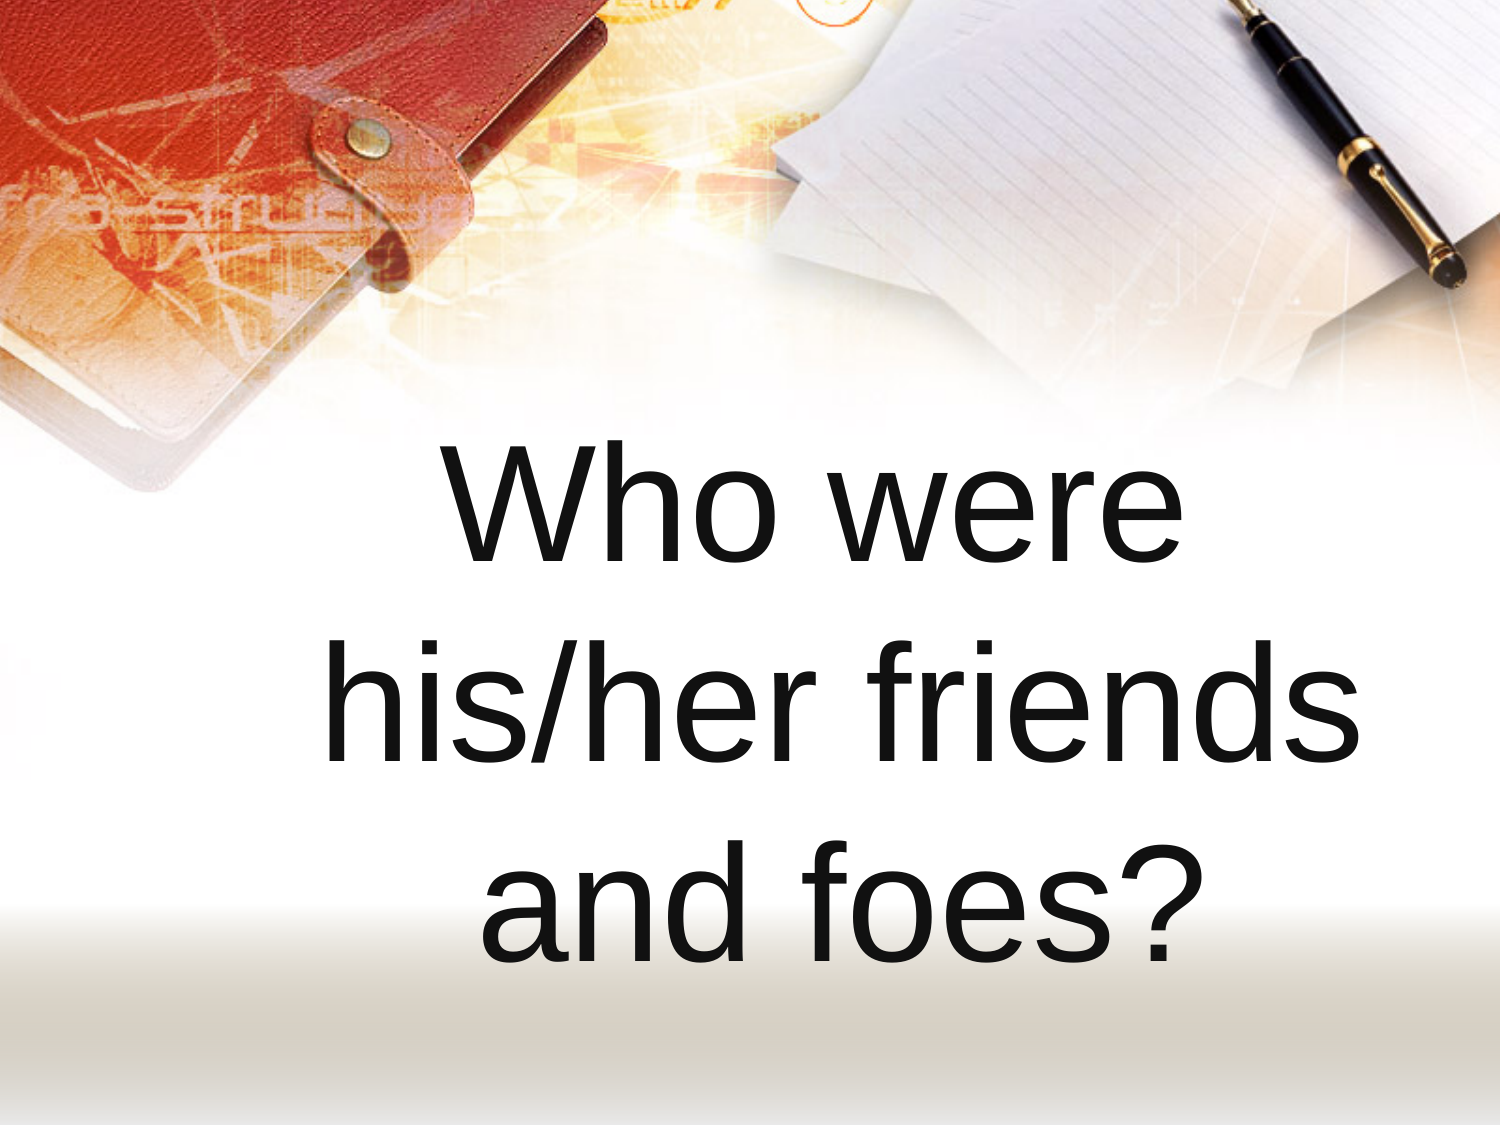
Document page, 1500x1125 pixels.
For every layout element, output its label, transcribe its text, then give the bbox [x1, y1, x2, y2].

picture [0, 0, 1500, 936]
list Who were his/her friends and foes? [187, 387, 1442, 1076]
